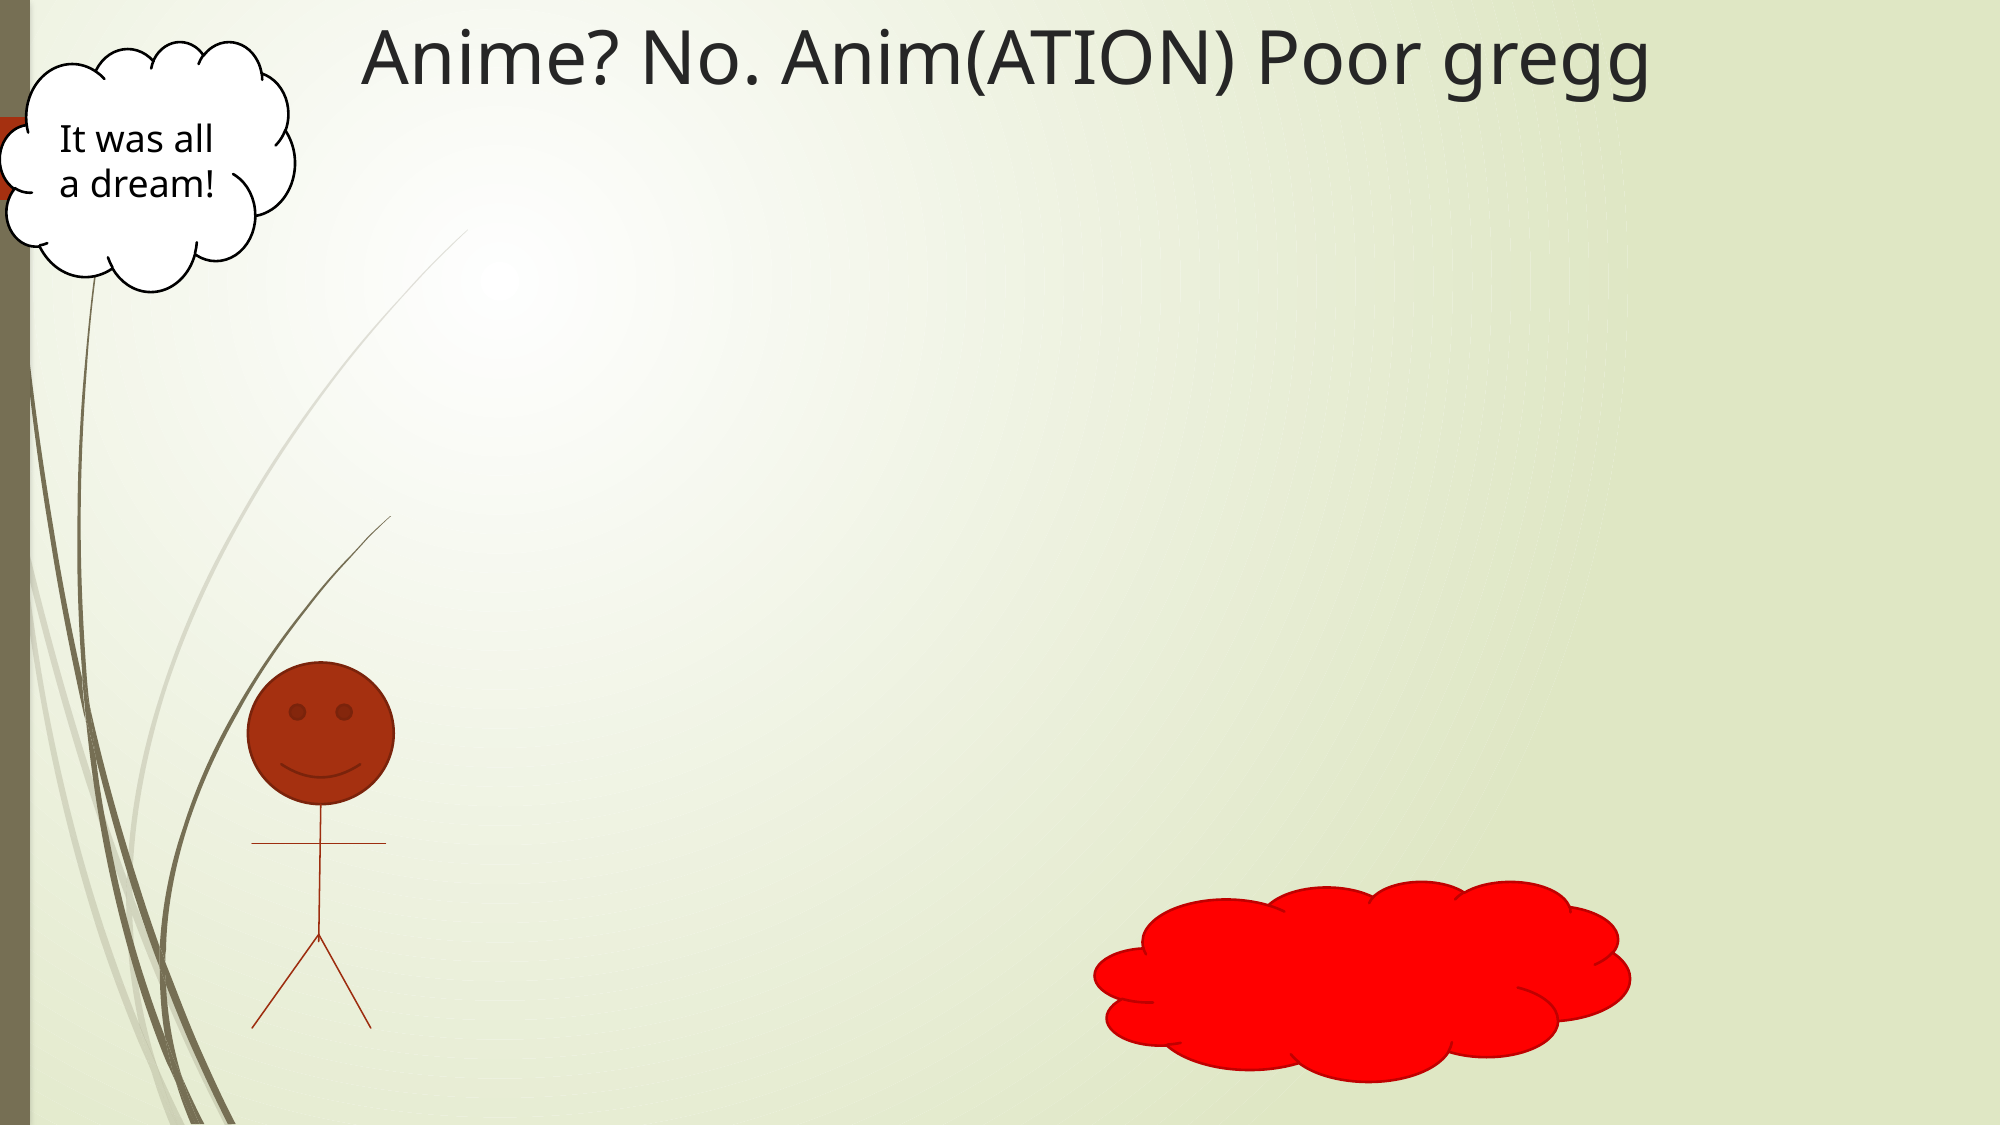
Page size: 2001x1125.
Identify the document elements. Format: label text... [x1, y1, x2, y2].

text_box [247, 662, 394, 1029]
text_box It was all a dream! [0, 40, 297, 294]
text_box [1093, 880, 1632, 1084]
title Anime? No. Anim(ATION) Poor gregg [144, 2, 1870, 220]
